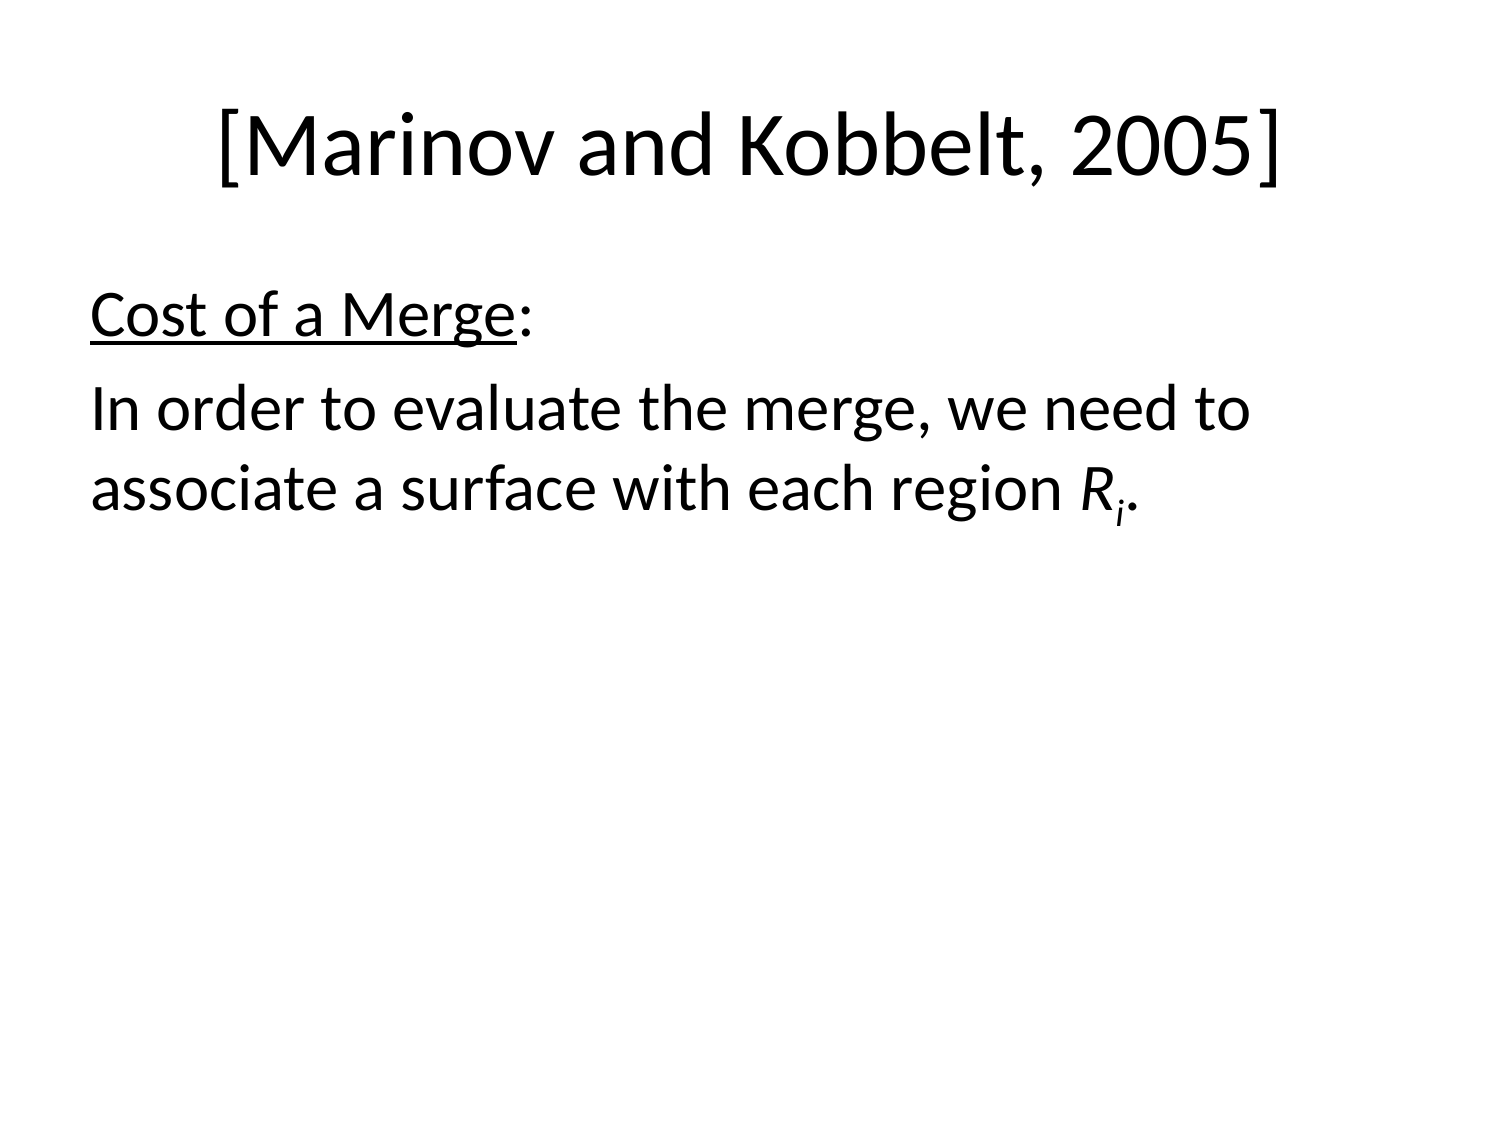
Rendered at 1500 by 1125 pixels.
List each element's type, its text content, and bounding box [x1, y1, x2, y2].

list Cost of a Merge: In order to evaluate the merge, we need to associate a surface with each region Ri. [75, 262, 1425, 1125]
title [Marinov and Kobbelt, 2005] [75, 45, 1425, 233]
